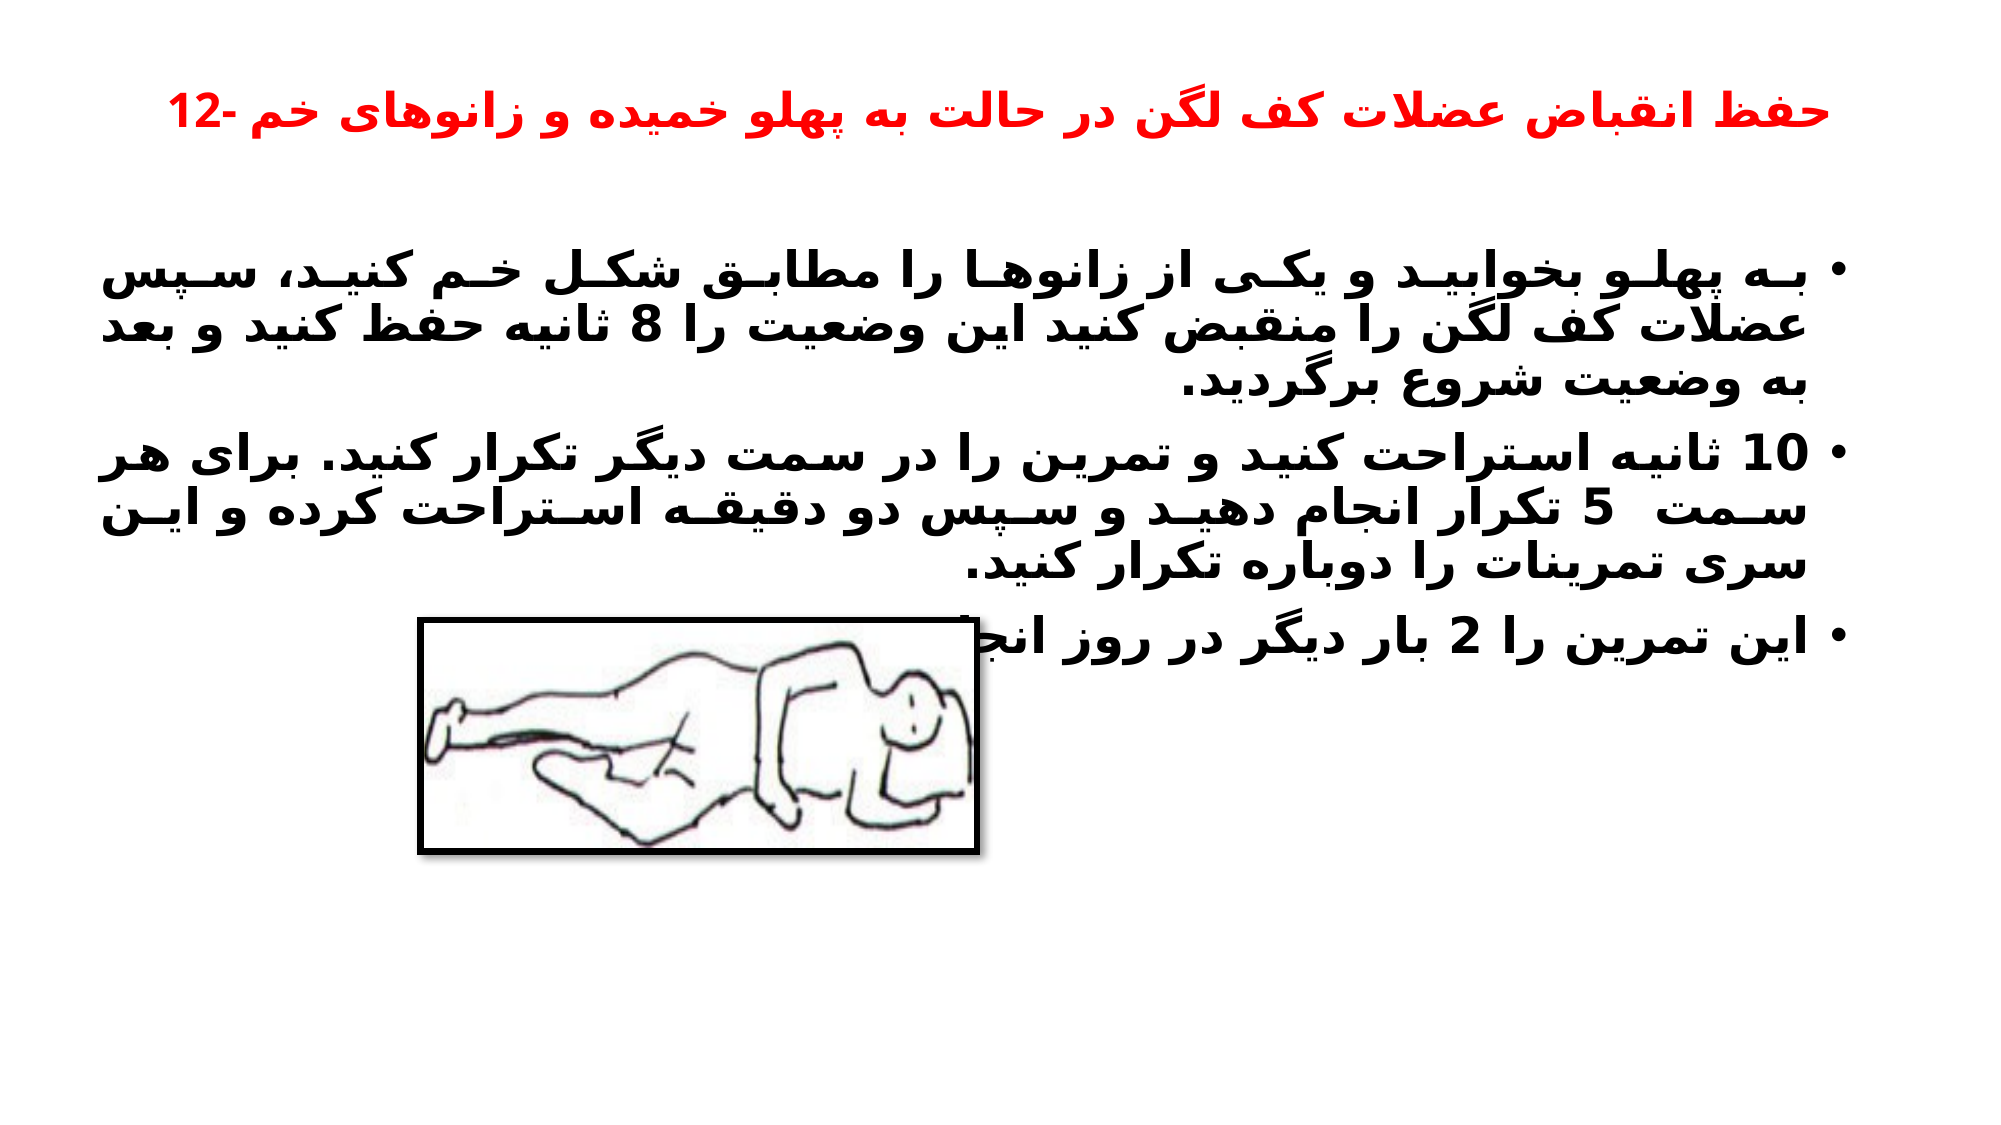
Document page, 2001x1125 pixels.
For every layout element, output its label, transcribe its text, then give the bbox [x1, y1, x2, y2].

picture [423, 622, 974, 849]
title 12- حفظ انقباض عضلات کف لگن در حالت به پهلو خمیده و زانوهای خم [137, 53, 1863, 170]
list به پهلو بخوابید و یکی از زانوها را مطابق شکل خم کنید، سپس عضلات کف لگن را منقبض کنید این وضعیت را 8 ثانیه حفظ کنید و بعد به وضعیت شروع برگردید. 10 ثانیه استراحت کنید و تمرین را در سمت دیگر تکرار کنید. برای هر سمت 5 تکرار انجام دهید و سپس دو دقیقه استراحت کرده و این سری تمرینات را دوباره تکرار کنید. این تمرین را 2 بار دیگر در روز انجام دهید. [85, 237, 1863, 963]
